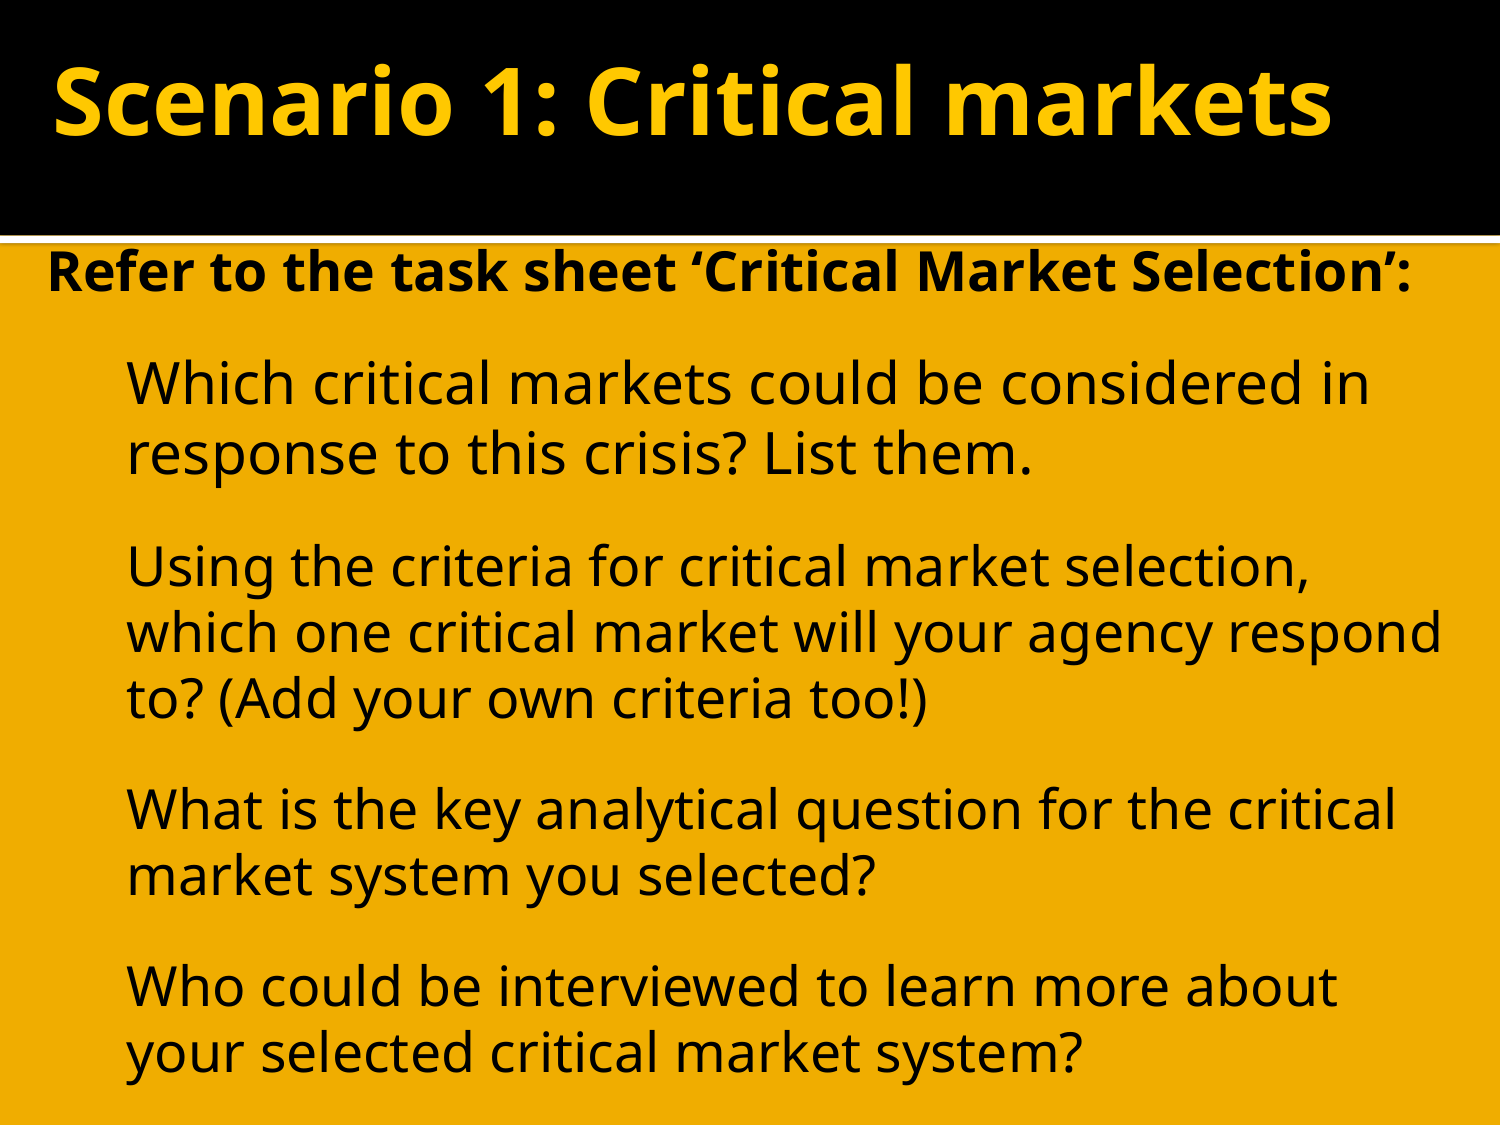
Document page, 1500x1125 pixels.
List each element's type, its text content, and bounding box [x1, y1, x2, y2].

title Scenario 1: Critical markets [37, 3, 1461, 192]
list Refer to the task sheet ‘Critical Market Selection’: Which critical markets could be considered in response to this crisis? List them. Using the criteria for critical market selection, which one critical market will your agency respond to? (Add your own criteria too!) What is the key analytical question for the critical market system you selected? Who could be interviewed to learn more about your selected critical market system? [37, 220, 1461, 1106]
